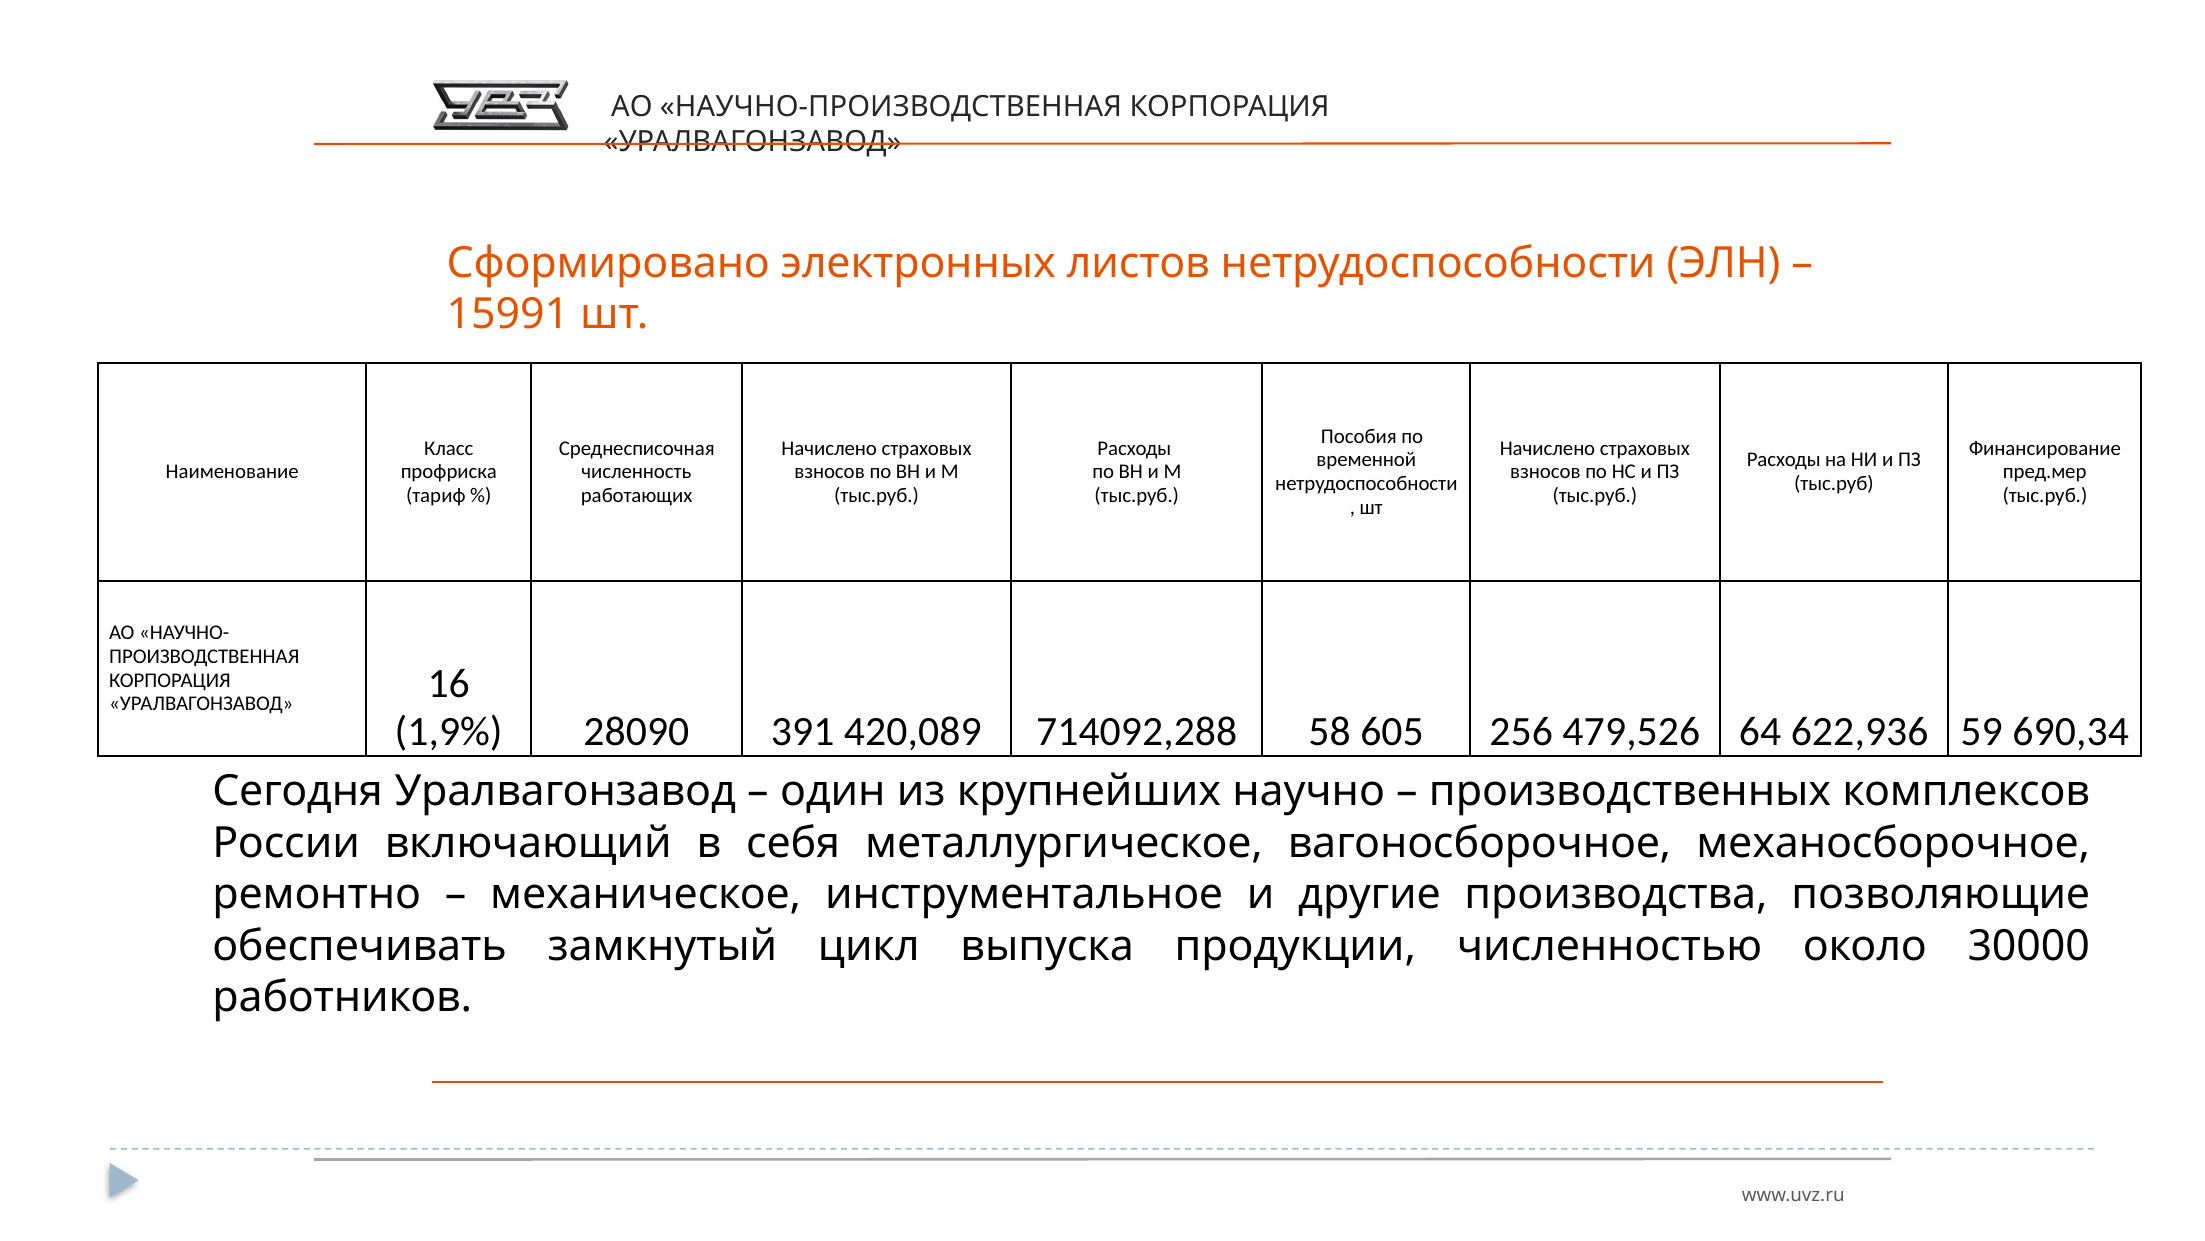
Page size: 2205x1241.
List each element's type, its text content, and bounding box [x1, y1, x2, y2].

text_box Сегодня Уралвагонзавод – один из крупнейших научно – производственных комплексов России включающий в себя металлургическое, вагоносборочное, механосборочное, ремонтно – механическое, инструментальное и другие производства, позволяющие обеспечивать замкнутый цикл выпуска продукции, численностью около 30000 работников. [197, 757, 306, 1028]
table_cell АО «НАУЧНО-ПРОИЗВОДСТВЕННАЯ КОРПОРАЦИЯ «УРАЛВАГОНЗАВОД» [99, 582, 306, 755]
table_cell 59 690,34 [1949, 582, 2140, 755]
table_header Финансирование пред.мер (тыс.руб.) [1949, 364, 2140, 580]
table_header Расходы на НИ и ПЗ (тыс.руб) [1896, 364, 1947, 580]
table_header Наименование [99, 364, 306, 580]
table_cell 64 622,936 [1896, 582, 1947, 755]
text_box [313, 75, 1892, 1213]
text_box Сегодня Уралвагонзавод – один из крупнейших научно – производственных комплексов России включающий в себя металлургическое, вагоносборочное, механосборочное, ремонтно – механическое, инструментальное и другие производства, позволяющие обеспечивать замкнутый цикл выпуска продукции, численностью около 30000 работников. [1896, 757, 2105, 1028]
